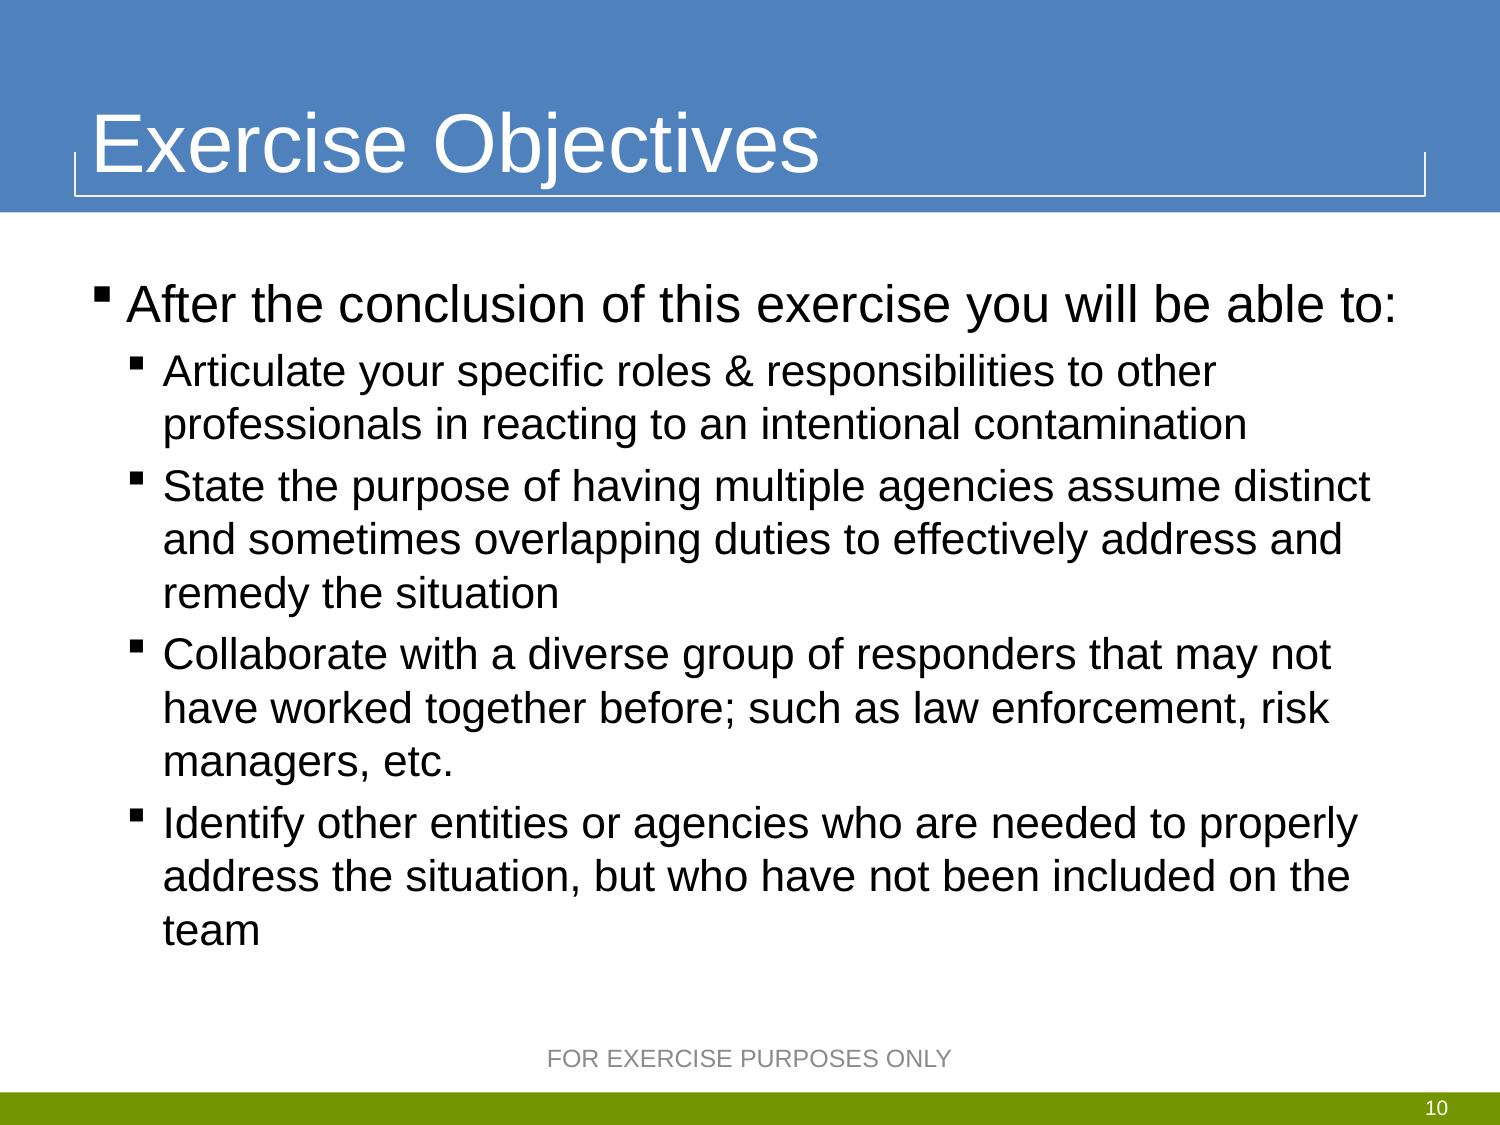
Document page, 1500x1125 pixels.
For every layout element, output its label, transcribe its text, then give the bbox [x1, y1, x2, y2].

title Exercise Objectives [74, 44, 1426, 233]
list After the conclusion of this exercise you will be able to: Articulate your specific roles & responsibilities to other professionals in reacting to an intentional contamination State the purpose of having multiple agencies assume distinct and sometimes overlapping duties to effectively address and remedy the situation Collaborate with a diverse group of responders that may not have worked together before; such as law enforcement, risk managers, etc. Identify other entities or agencies who are needed to properly address the situation, but who have not been included on the team [74, 262, 1426, 1006]
footer FOR EXERCISE PURPOSES ONLY [512, 1042, 988, 1103]
